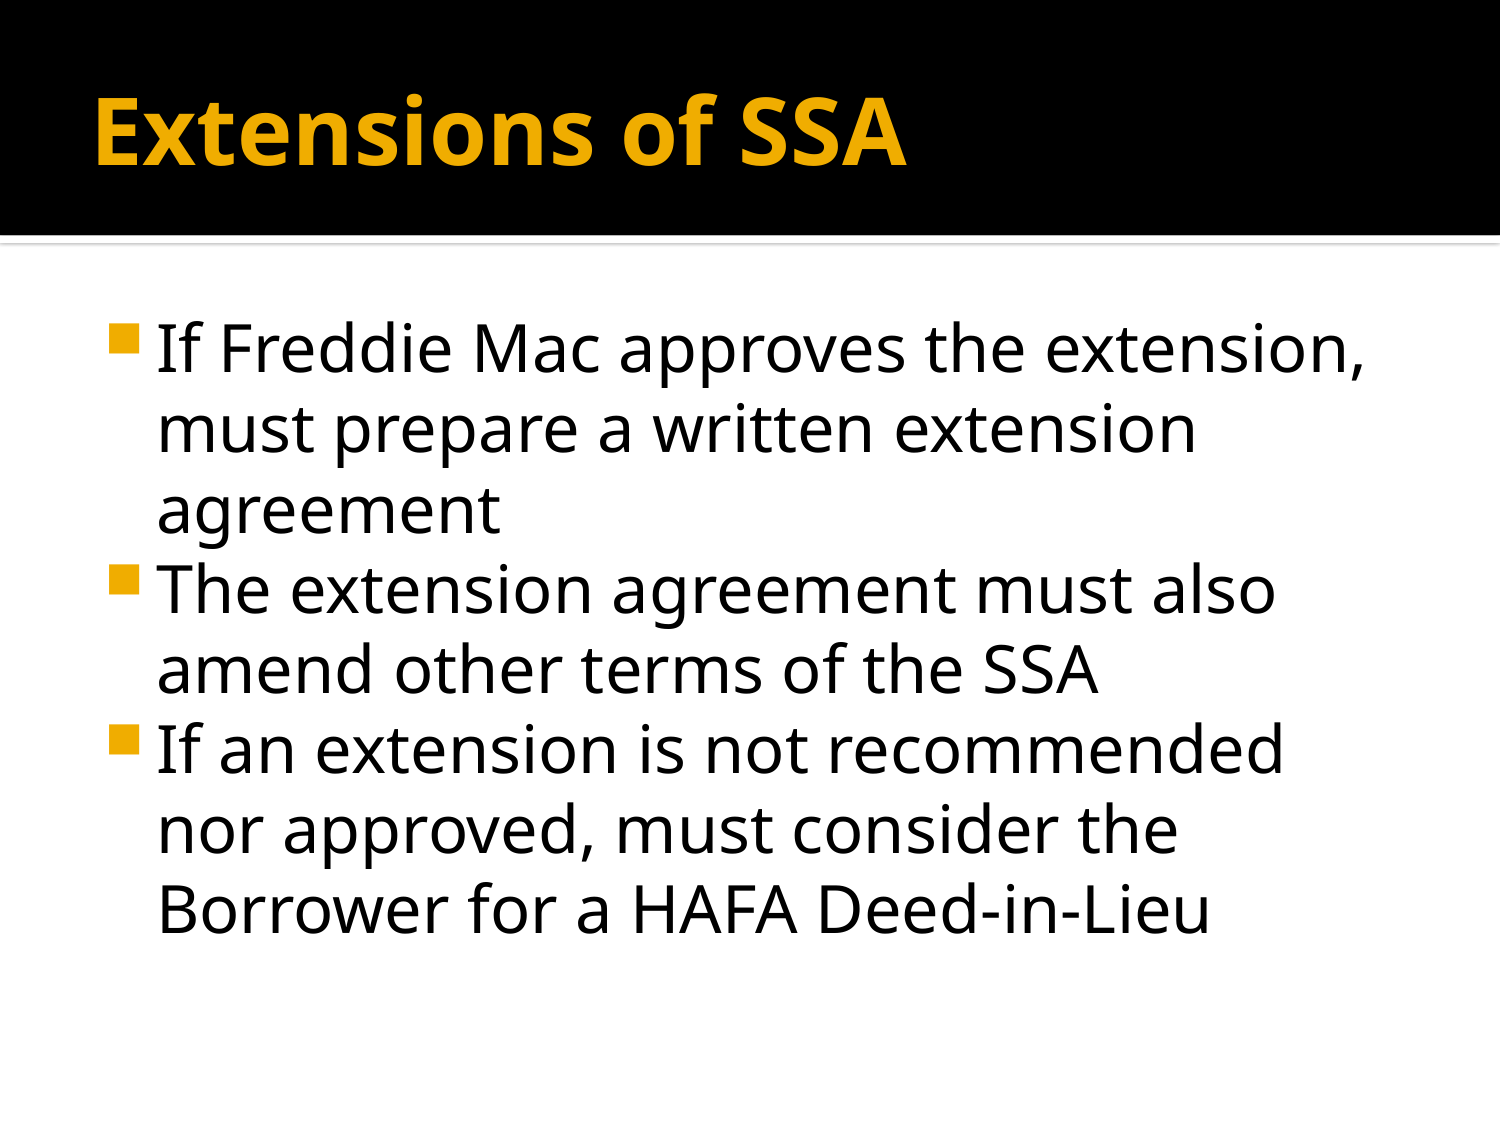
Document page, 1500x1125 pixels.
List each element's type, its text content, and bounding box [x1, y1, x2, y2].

list If Freddie Mac approves the extension, must prepare a written extension agreement The extension agreement must also amend other terms of the SSA If an extension is not recommended nor approved, must consider the Borrower for a HAFA Deed-in-Lieu [75, 291, 1425, 1050]
title Extensions of SSA [75, 25, 1425, 231]
